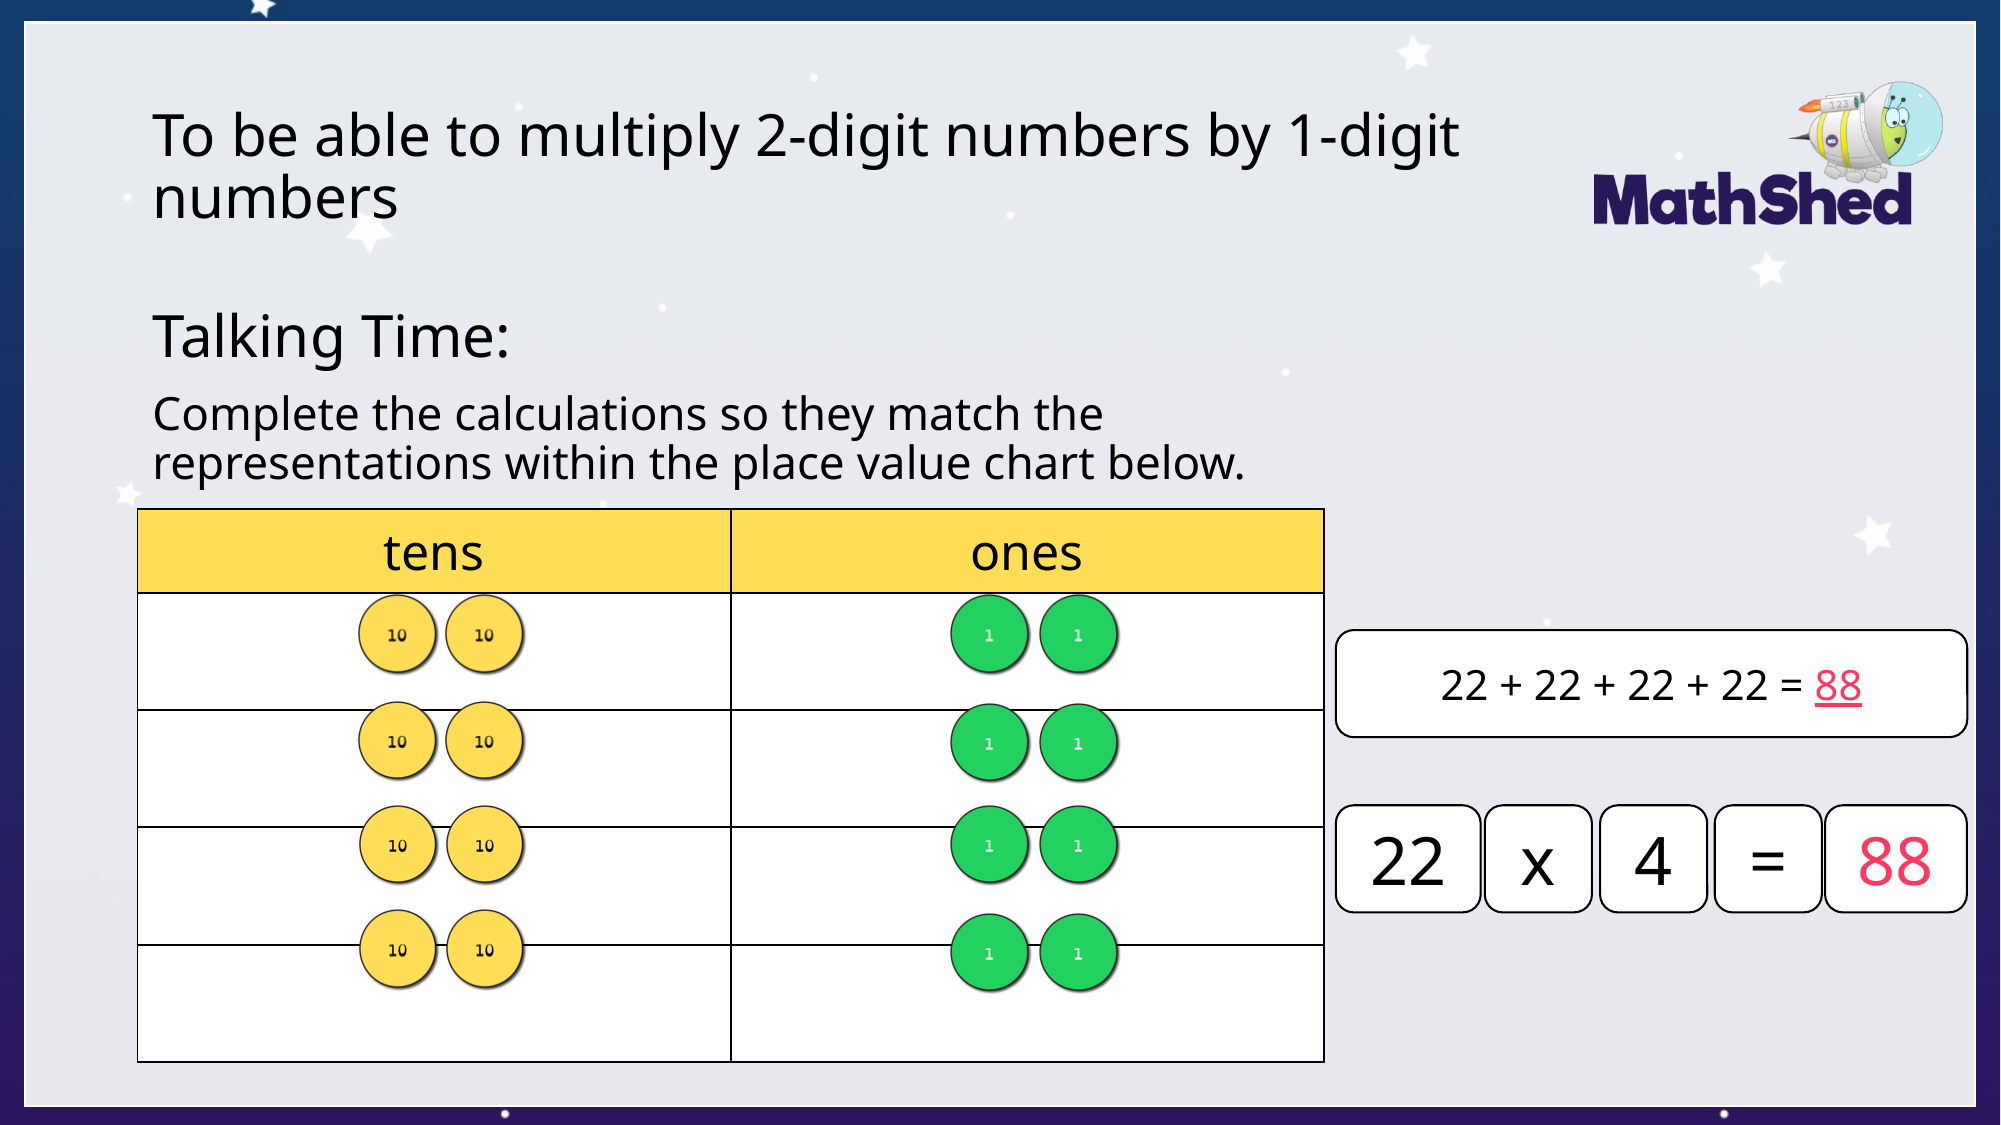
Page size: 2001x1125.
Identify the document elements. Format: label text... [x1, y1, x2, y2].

text_box 22 + 22 + 22 + 22 = 88 [1334, 629, 1969, 739]
table_cell [732, 594, 1323, 709]
text_box x [1483, 804, 1593, 914]
table_cell [138, 594, 730, 709]
table_cell [138, 828, 730, 944]
text_box 88 [1824, 804, 1968, 914]
table_cell [732, 946, 1323, 1061]
table_cell [138, 711, 730, 826]
text_box 4 [1599, 804, 1709, 914]
table_header tens [138, 510, 730, 592]
text_box 22 [1334, 804, 1482, 914]
table_header ones [732, 510, 1323, 592]
table_cell [732, 711, 1323, 826]
picture [0, 0, 2001, 1125]
text_box = [1713, 804, 1823, 914]
table_cell [732, 828, 1323, 944]
title To be able to multiply 2-digit numbers by 1-digit numbers [137, 59, 1578, 278]
list Talking Time: Complete the calculations so they match the representations within the place value chart below. [137, 299, 1324, 508]
table_cell [138, 946, 730, 1061]
